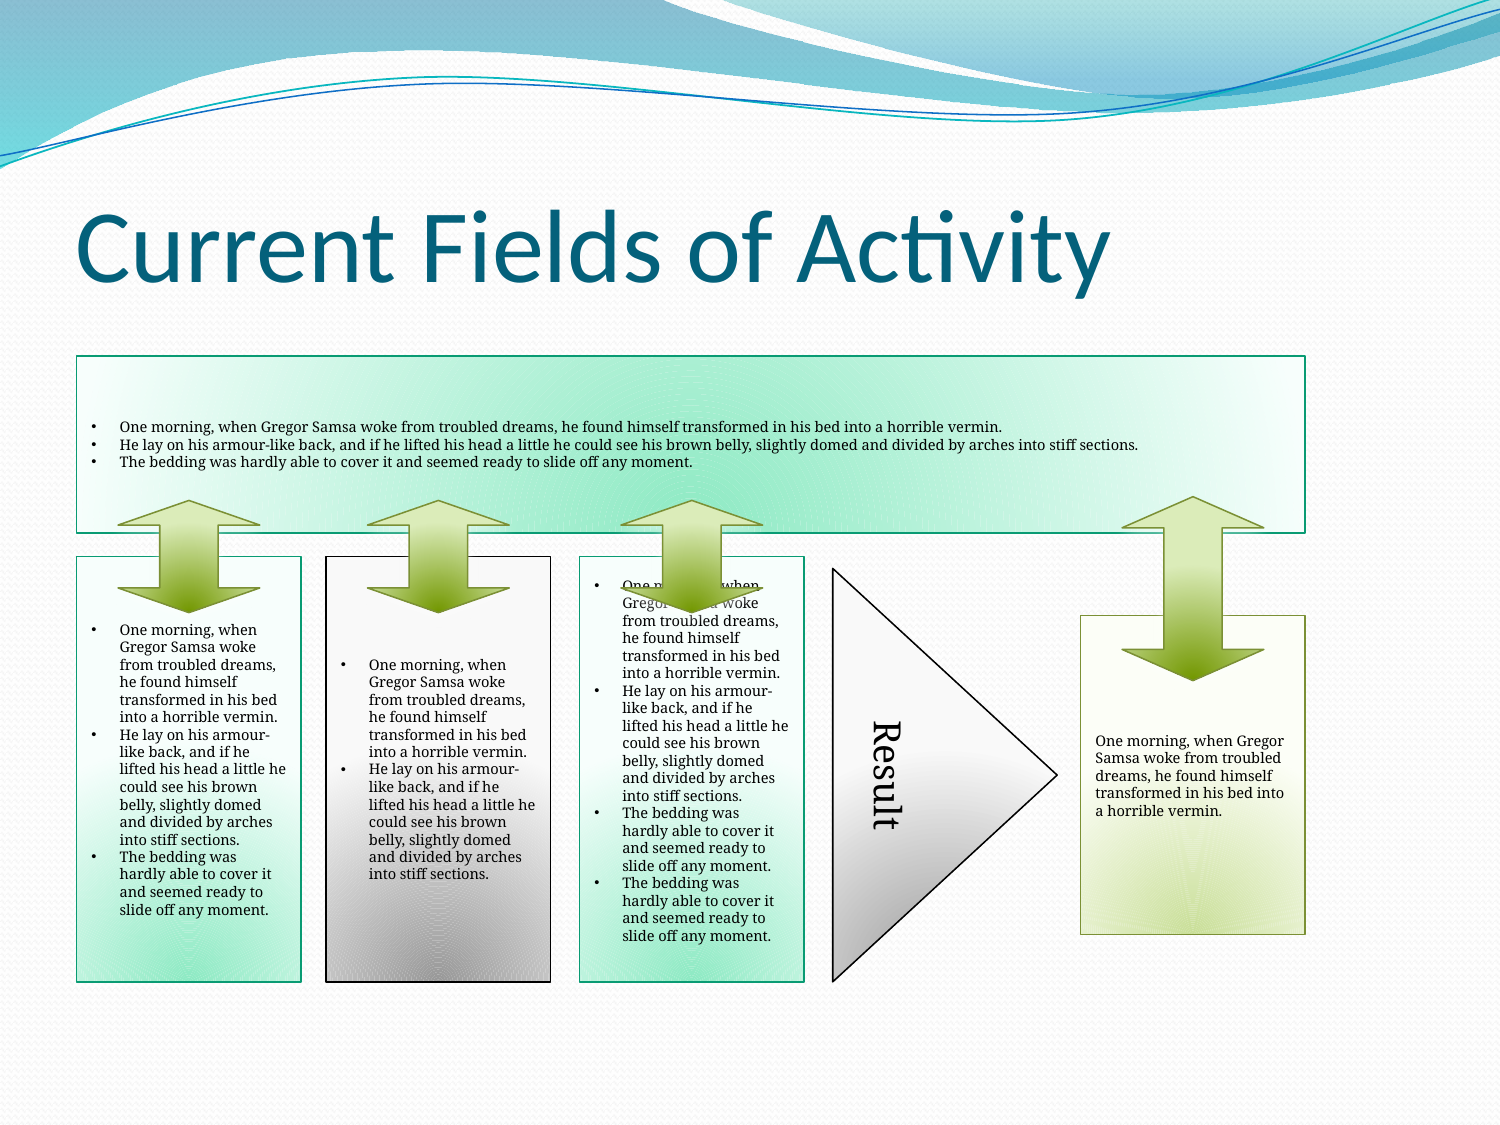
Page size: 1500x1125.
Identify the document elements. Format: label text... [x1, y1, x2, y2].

text_box One morning, when Gregor Samsa woke from troubled dreams, he found himself transformed in his bed into a horrible vermin. He lay on his armour-like back, and if he lifted his head a little he could see his brown belly, slightly domed and divided by arches into stiff sections. The bedding was hardly able to cover it and seemed ready to slide off any moment. [76, 556, 302, 983]
text_box [366, 499, 510, 614]
text_box [1121, 495, 1265, 682]
text_box One morning, when Gregor Samsa woke from troubled dreams, he found himself transformed in his bed into a horrible vermin. He lay on his armour-like back, and if he lifted his head a little he could see his brown belly, slightly domed and divided by arches into stiff sections. The bedding was hardly able to cover it and seemed ready to slide off any moment. The bedding was hardly able to cover it and seemed ready to slide off any moment. [579, 556, 805, 983]
text_box Result [831, 567, 1058, 983]
text_box [117, 499, 261, 614]
title Current Fields of Activity [75, 115, 1425, 303]
text_box [620, 499, 764, 614]
text_box One morning, when Gregor Samsa woke from troubled dreams, he found himself transformed in his bed into a horrible vermin. [1080, 615, 1306, 935]
text_box One morning, when Gregor Samsa woke from troubled dreams, he found himself transformed in his bed into a horrible vermin. He lay on his armour-like back, and if he lifted his head a little he could see his brown belly, slightly domed and divided by arches into stiff sections. The bedding was hardly able to cover it and seemed ready to slide off any moment. [76, 355, 1306, 534]
text_box One morning, when Gregor Samsa woke from troubled dreams, he found himself transformed in his bed into a horrible vermin. He lay on his armour-like back, and if he lifted his head a little he could see his brown belly, slightly domed and divided by arches into stiff sections. [325, 556, 551, 983]
